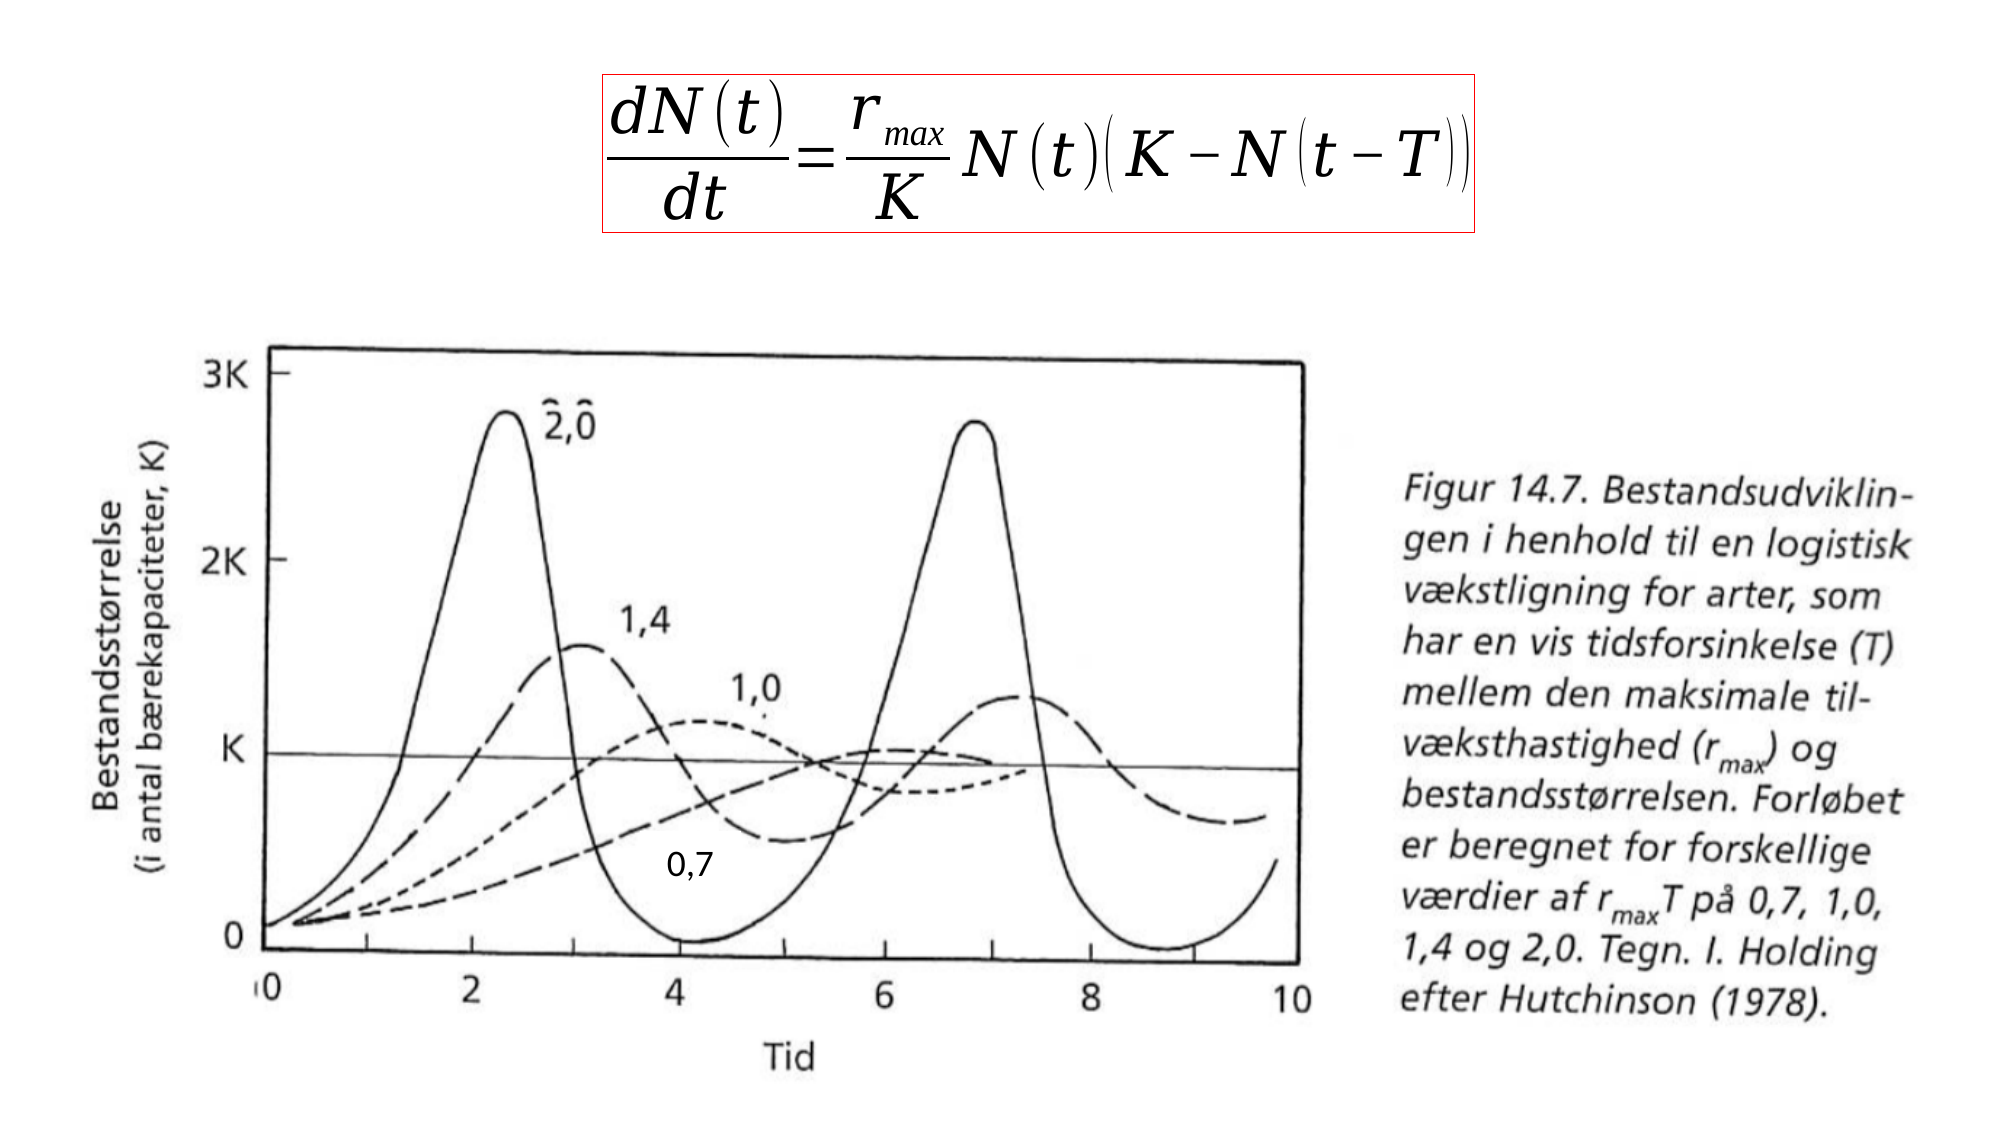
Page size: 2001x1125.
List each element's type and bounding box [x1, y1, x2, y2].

list [68, 294, 1932, 1102]
